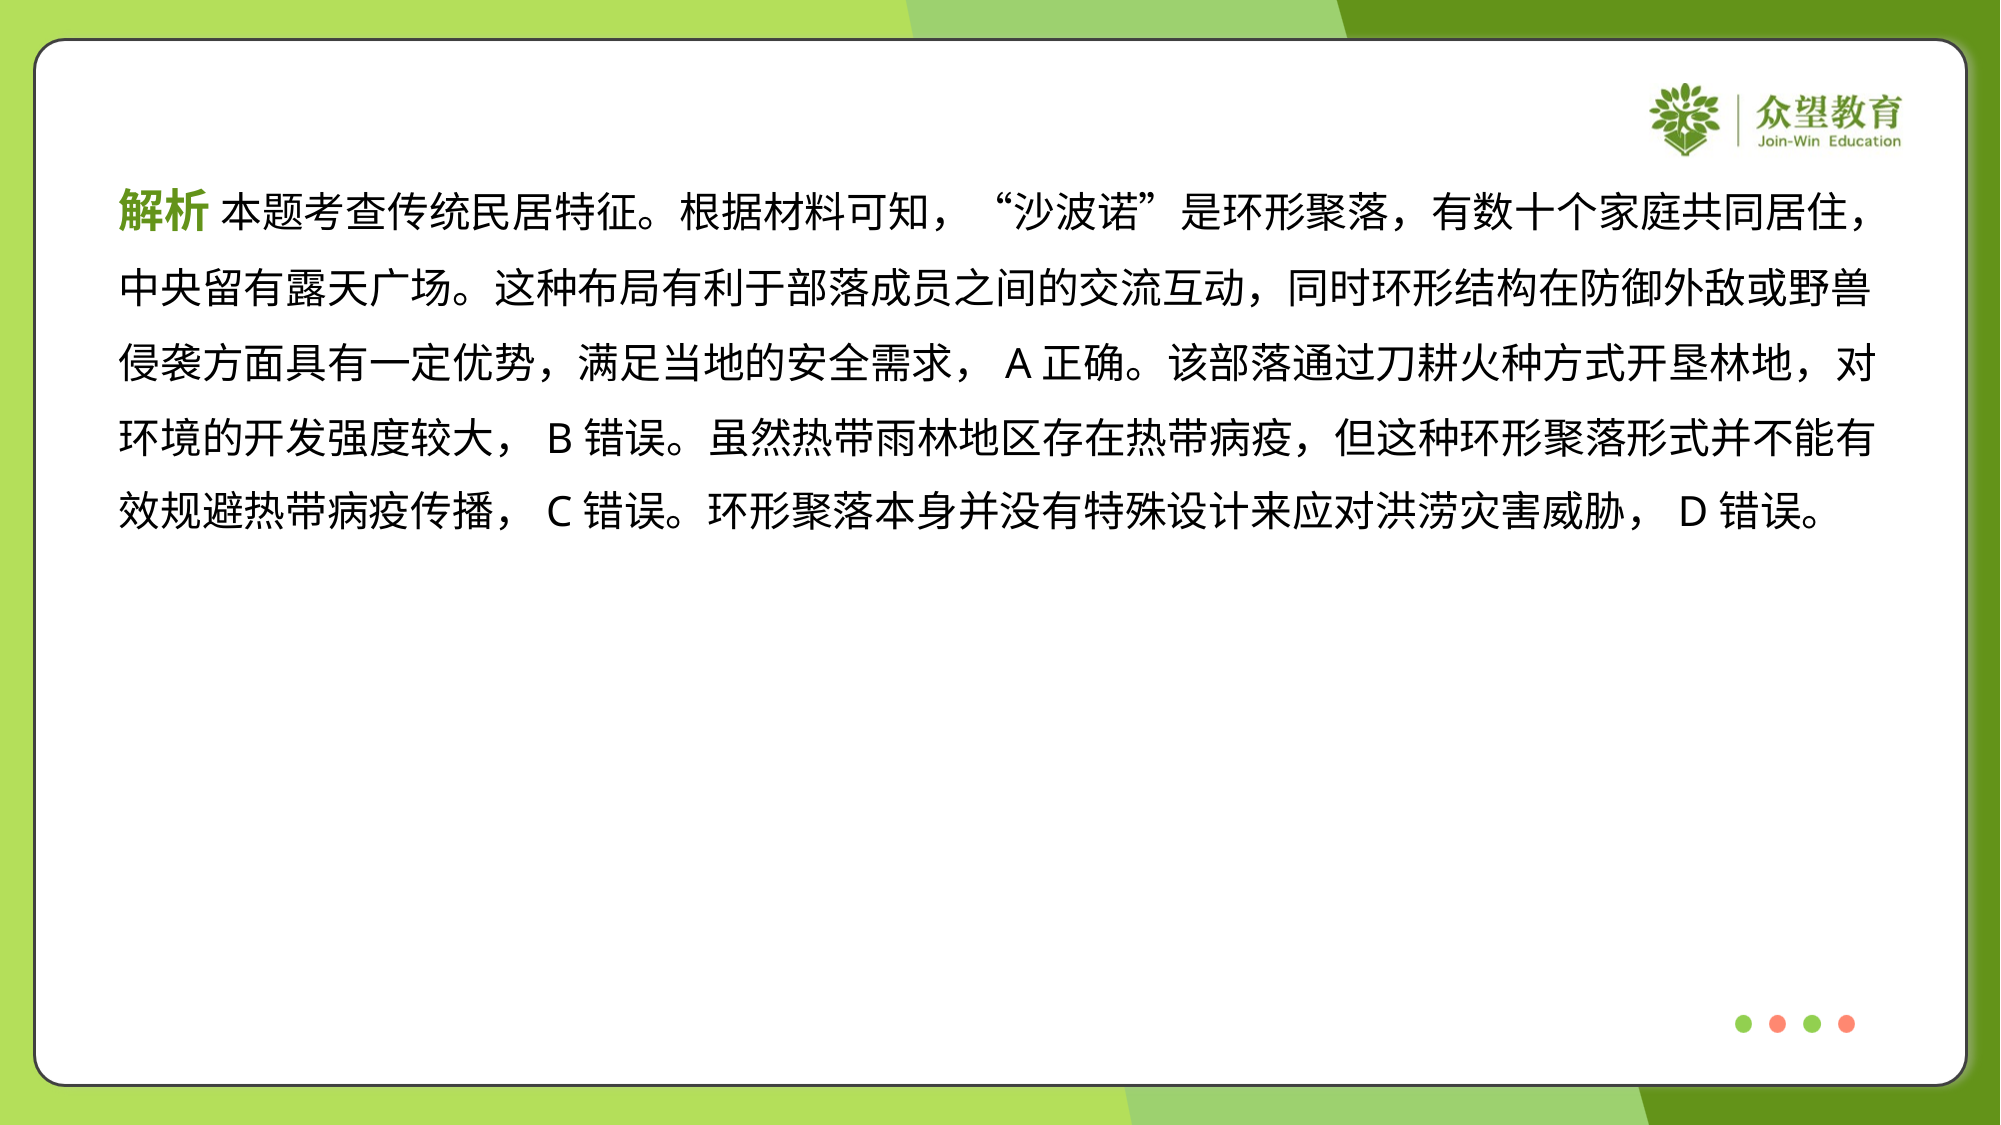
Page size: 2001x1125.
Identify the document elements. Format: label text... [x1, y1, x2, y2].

text_box 解析 本题考查传统民居特征。根据材料可知，“沙波诺”是环形聚落，有数十个家庭共同居住， 中央留有露天广场。这种布局有利于部落成员之间的交流互动，同时环形结构在防御外敌或野兽 侵袭方面具有一定优势，满足当地的安全需求，A正确。该部落通过刀耕火种方式开垦林地，对 环境的开发强度较大，B错误。虽然热带雨林地区存在热带病疫，但这种环形聚落形式并不能有 效规避热带病疫传播，C错误。环形聚落本身并没有特殊设计来应对洪涝灾害威胁，D错误。 [118, 159, 1883, 527]
picture [0, 0, 2000, 1125]
